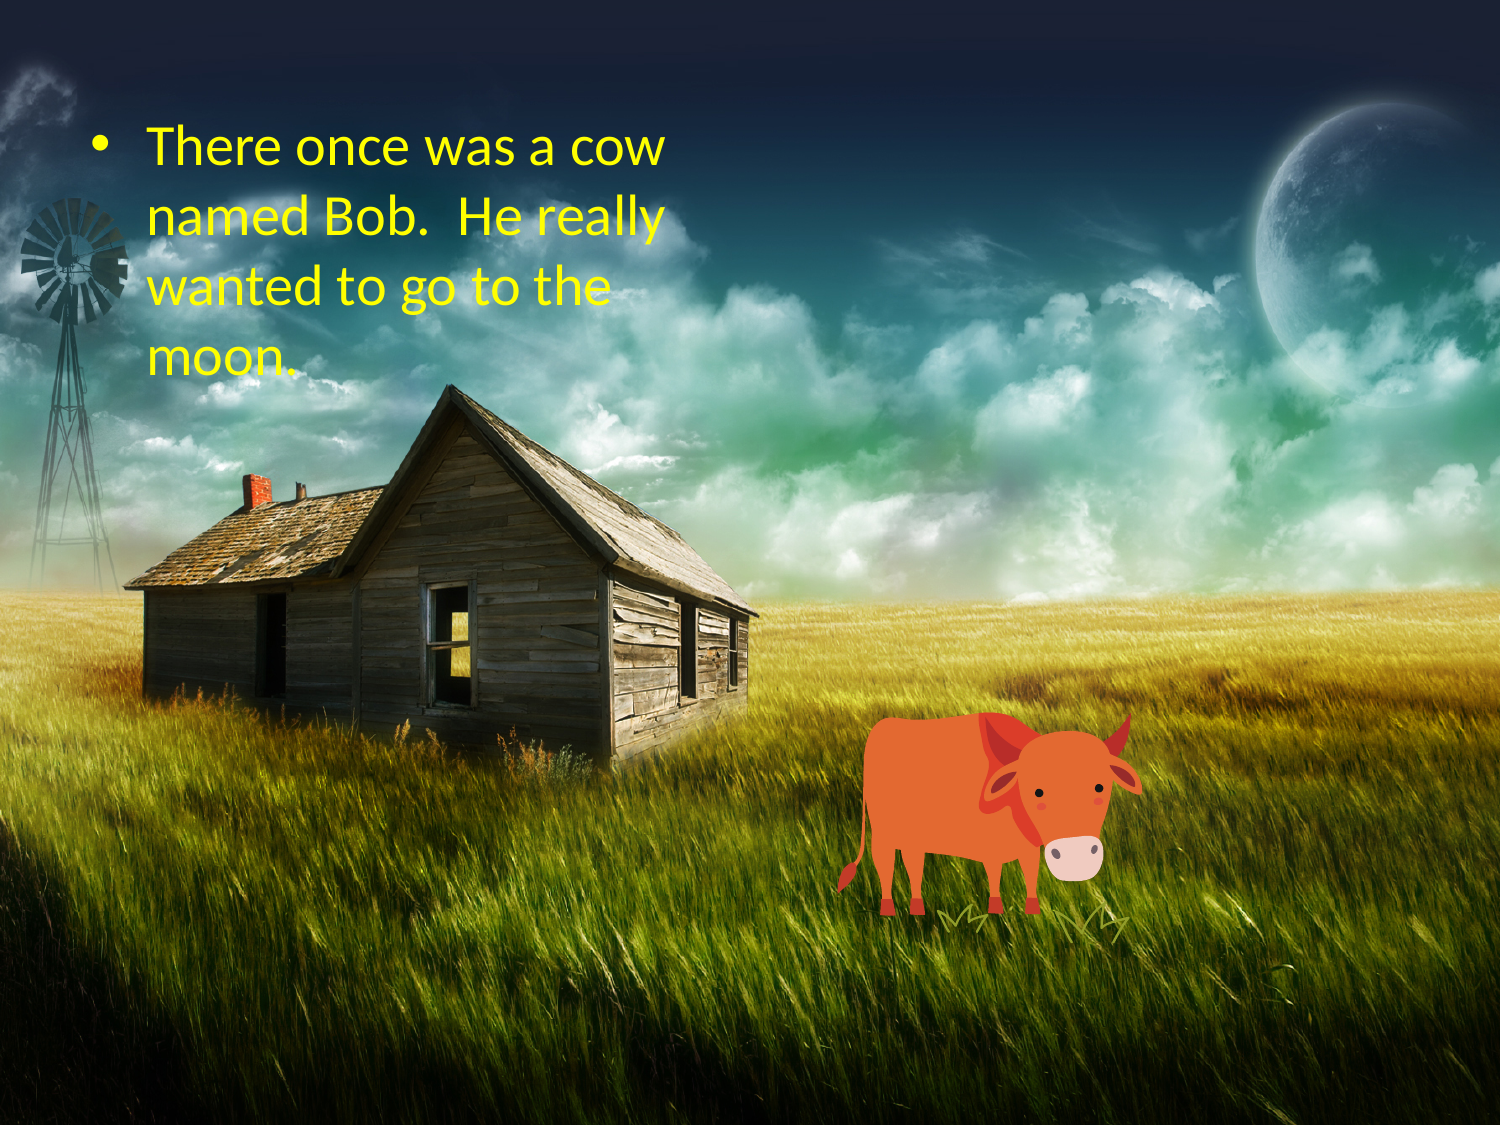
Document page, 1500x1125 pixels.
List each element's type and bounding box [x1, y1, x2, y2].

list [837, 712, 1143, 944]
picture [0, 0, 1500, 1125]
